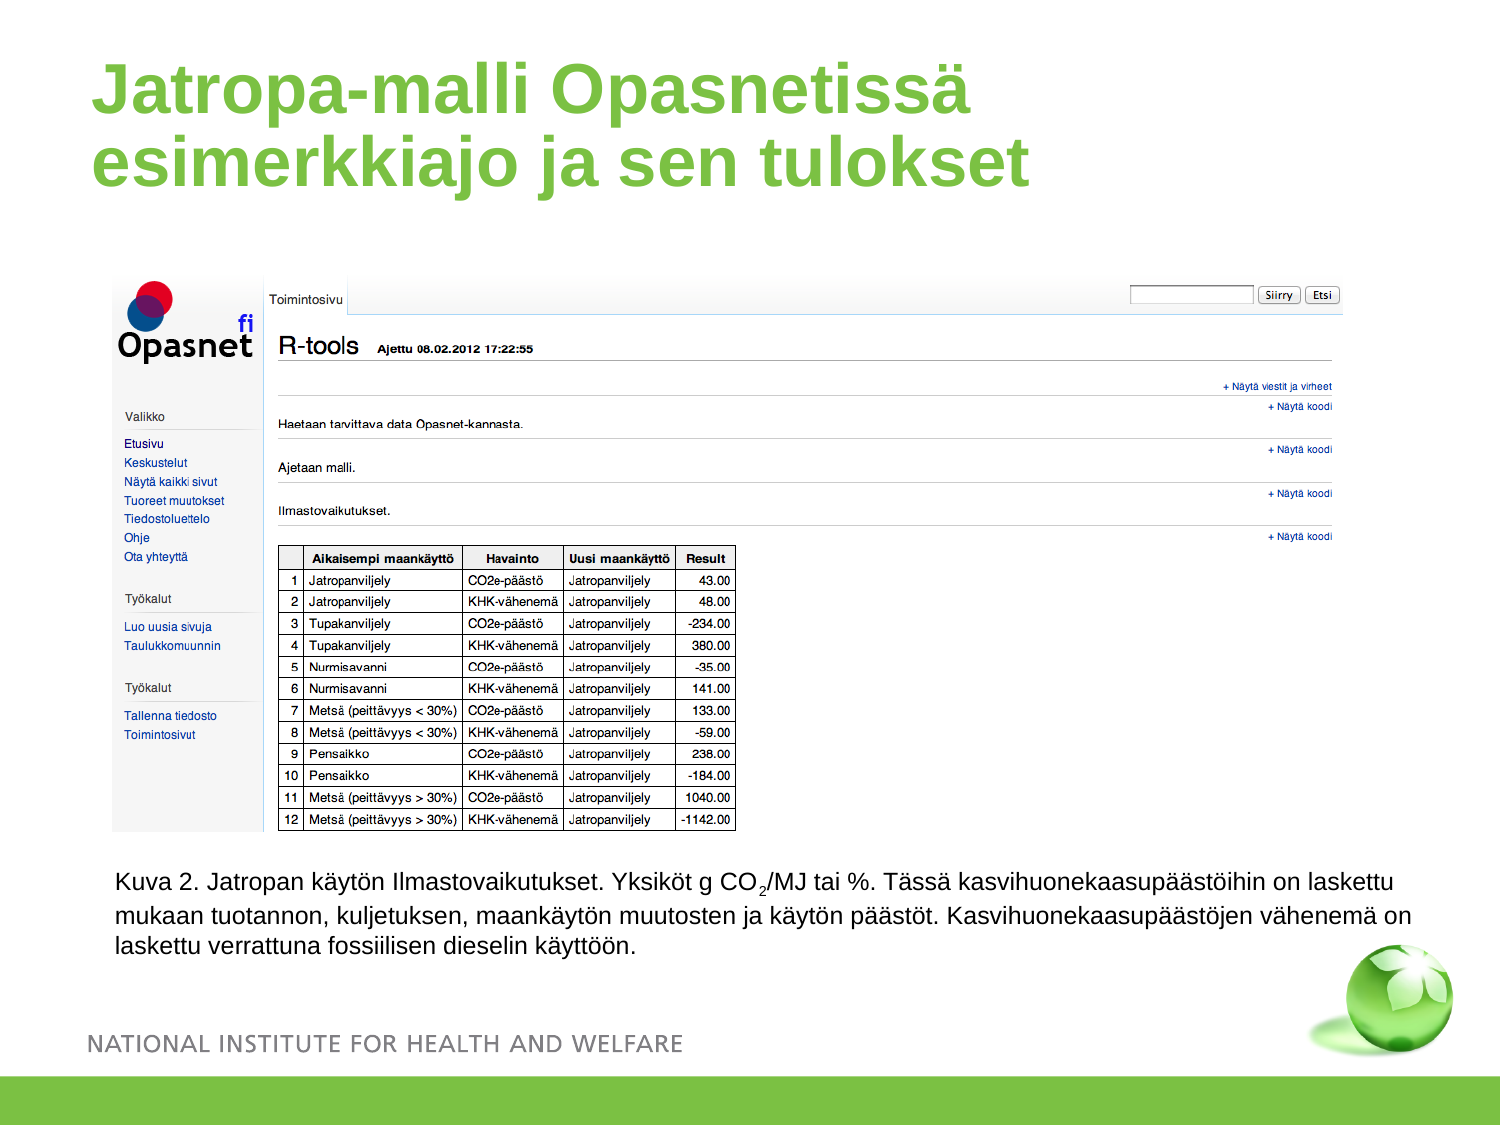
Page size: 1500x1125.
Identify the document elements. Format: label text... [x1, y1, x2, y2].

picture [1294, 928, 1471, 1071]
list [111, 219, 1343, 878]
title Jatropa-malli Opasnetissä esimerkkiajo ja sen tulokset [76, 42, 1424, 209]
text_box Kuva 2. Jatropan käytön Ilmastovaikutukset. Yksiköt g CO2/MJ tai %. Tässä kasvihuonekaasupäästöihin on laskettu mukaan tuotannon, kuljetuksen, maankäytön muutosten ja käytön päästöt. Kasvihuonekaasupäästöjen vähenemä on laskettu verrattuna fossiilisen dieselin käyttöön. [100, 857, 1436, 967]
